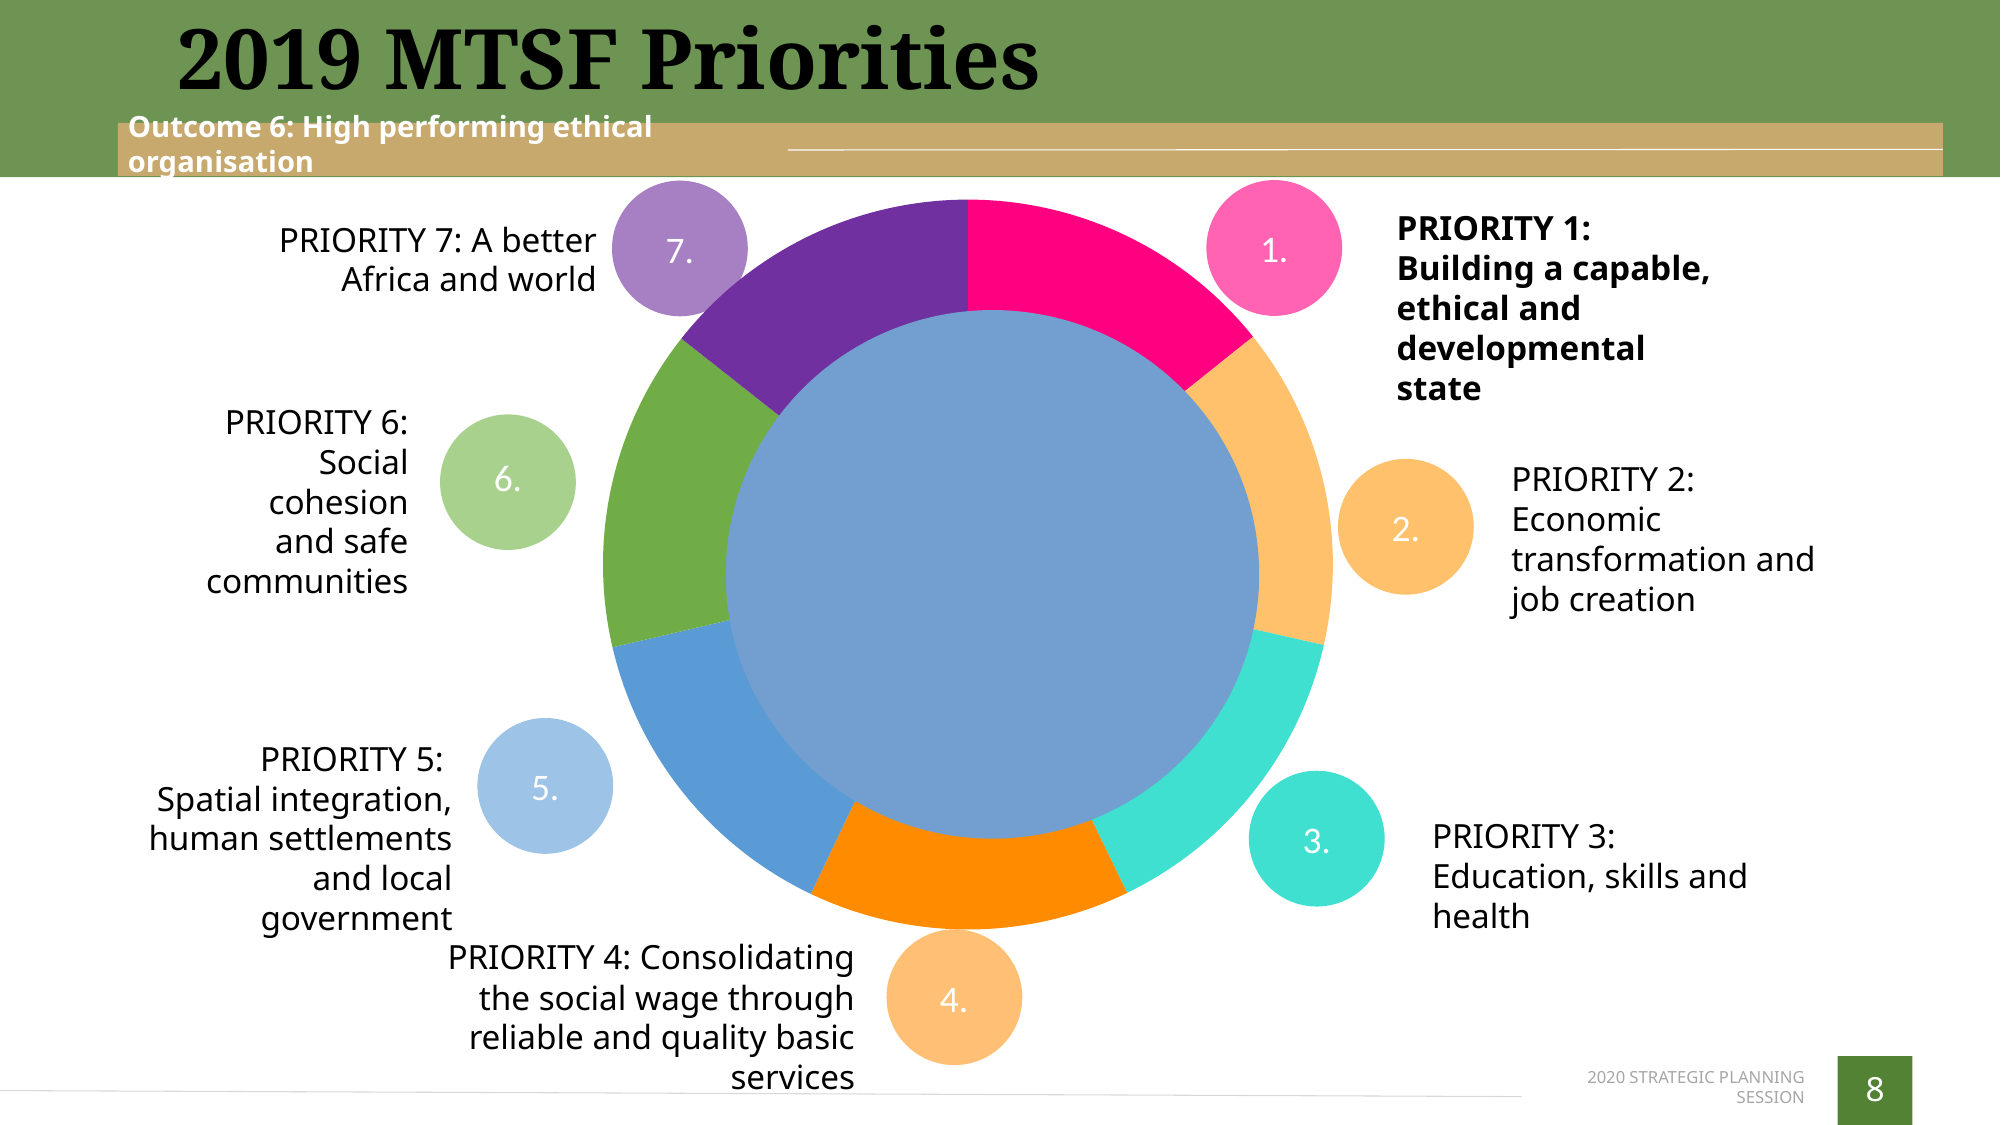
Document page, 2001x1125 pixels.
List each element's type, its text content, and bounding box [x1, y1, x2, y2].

chart [358, 184, 1578, 945]
text_box 4. [886, 945, 1023, 1066]
text_box PRIORITY 2: Economic transformation and job creation [1578, 451, 1859, 626]
text_box PRIORITY 4: Consolidating the social wage through reliable and quality basic services [388, 945, 871, 1104]
text_box PRIORITY 5: Spatial integration, human settlements and local government [105, 730, 358, 945]
text_box PRIORITY 3: Education, skills and health [1578, 808, 1779, 943]
text_box PRIORITY 6: Social cohesion and safe communities [61, 393, 358, 608]
text_box PRIORITY 1: Building a capable, ethical and developmental state [1578, 200, 1740, 415]
text_box 7. [658, 180, 702, 184]
text_box 1. [1251, 180, 1298, 184]
text_box 2019 MTSF Priorities [162, 5, 1957, 120]
text_box PRIORITY 7: A better Africa and world [250, 211, 358, 306]
text_box Outcome 6: High performing ethical organisation [127, 108, 808, 179]
